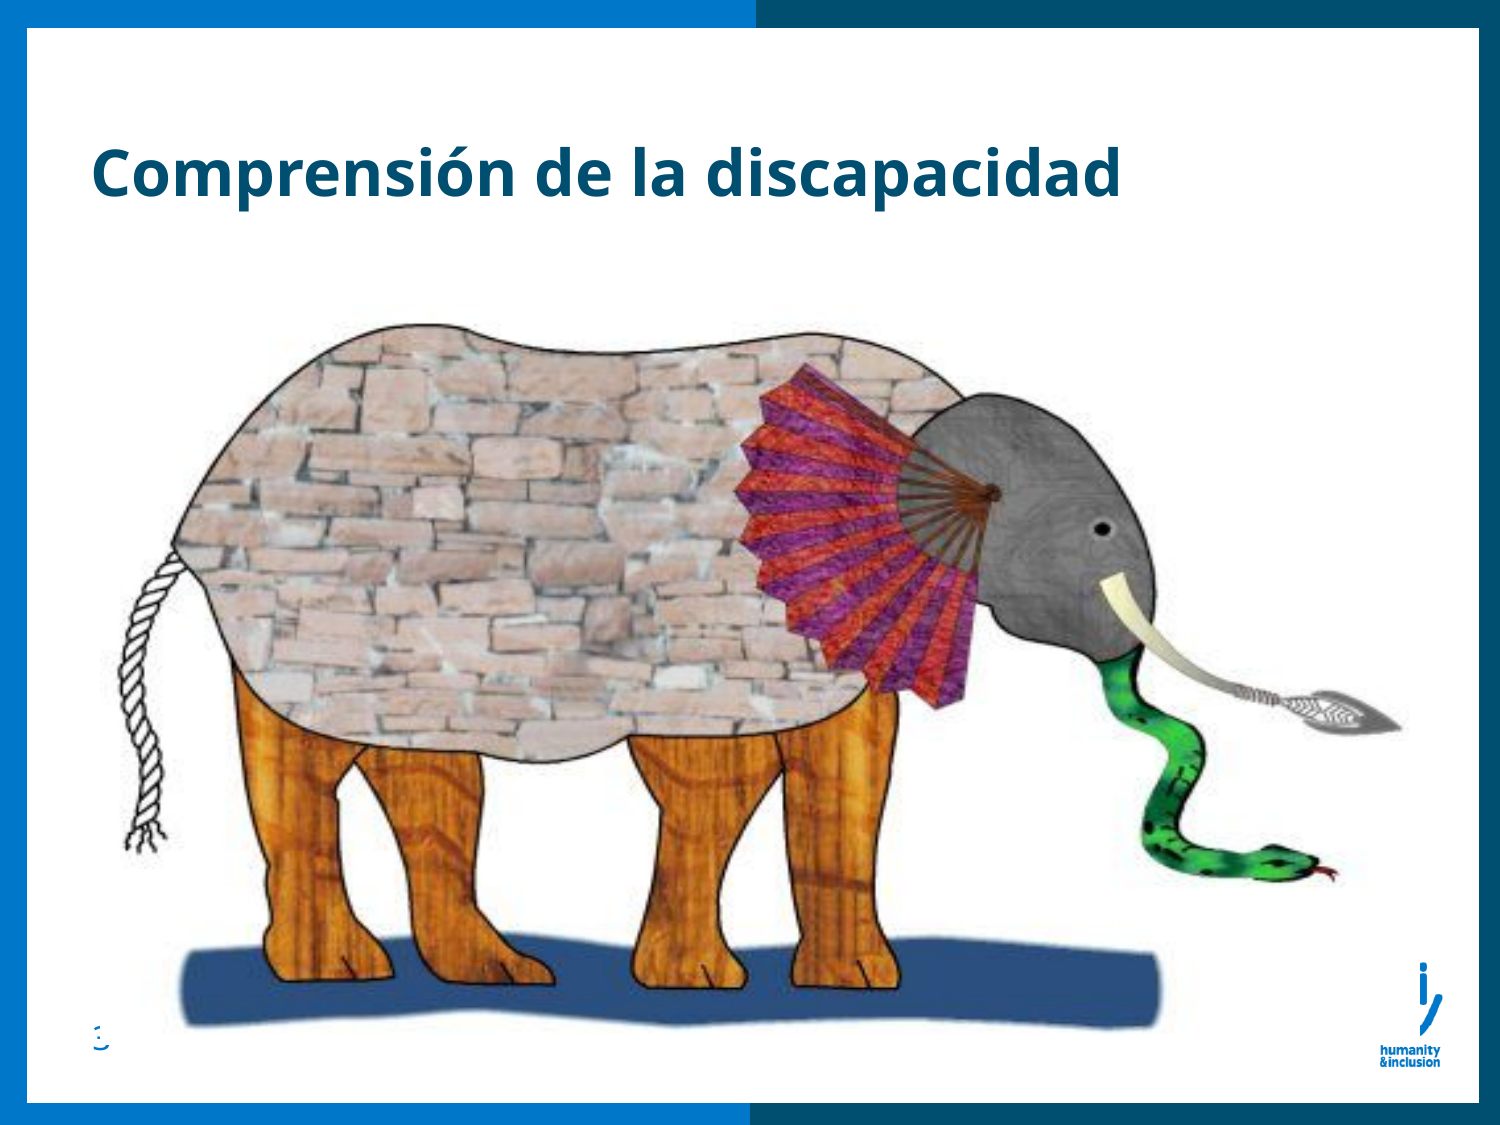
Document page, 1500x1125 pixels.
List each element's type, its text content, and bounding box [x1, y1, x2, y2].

slide_number 3 [80, 1011, 431, 1072]
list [100, 303, 1420, 1045]
title Comprensión de la discapacidad [78, 80, 1420, 262]
picture [1369, 942, 1451, 1078]
